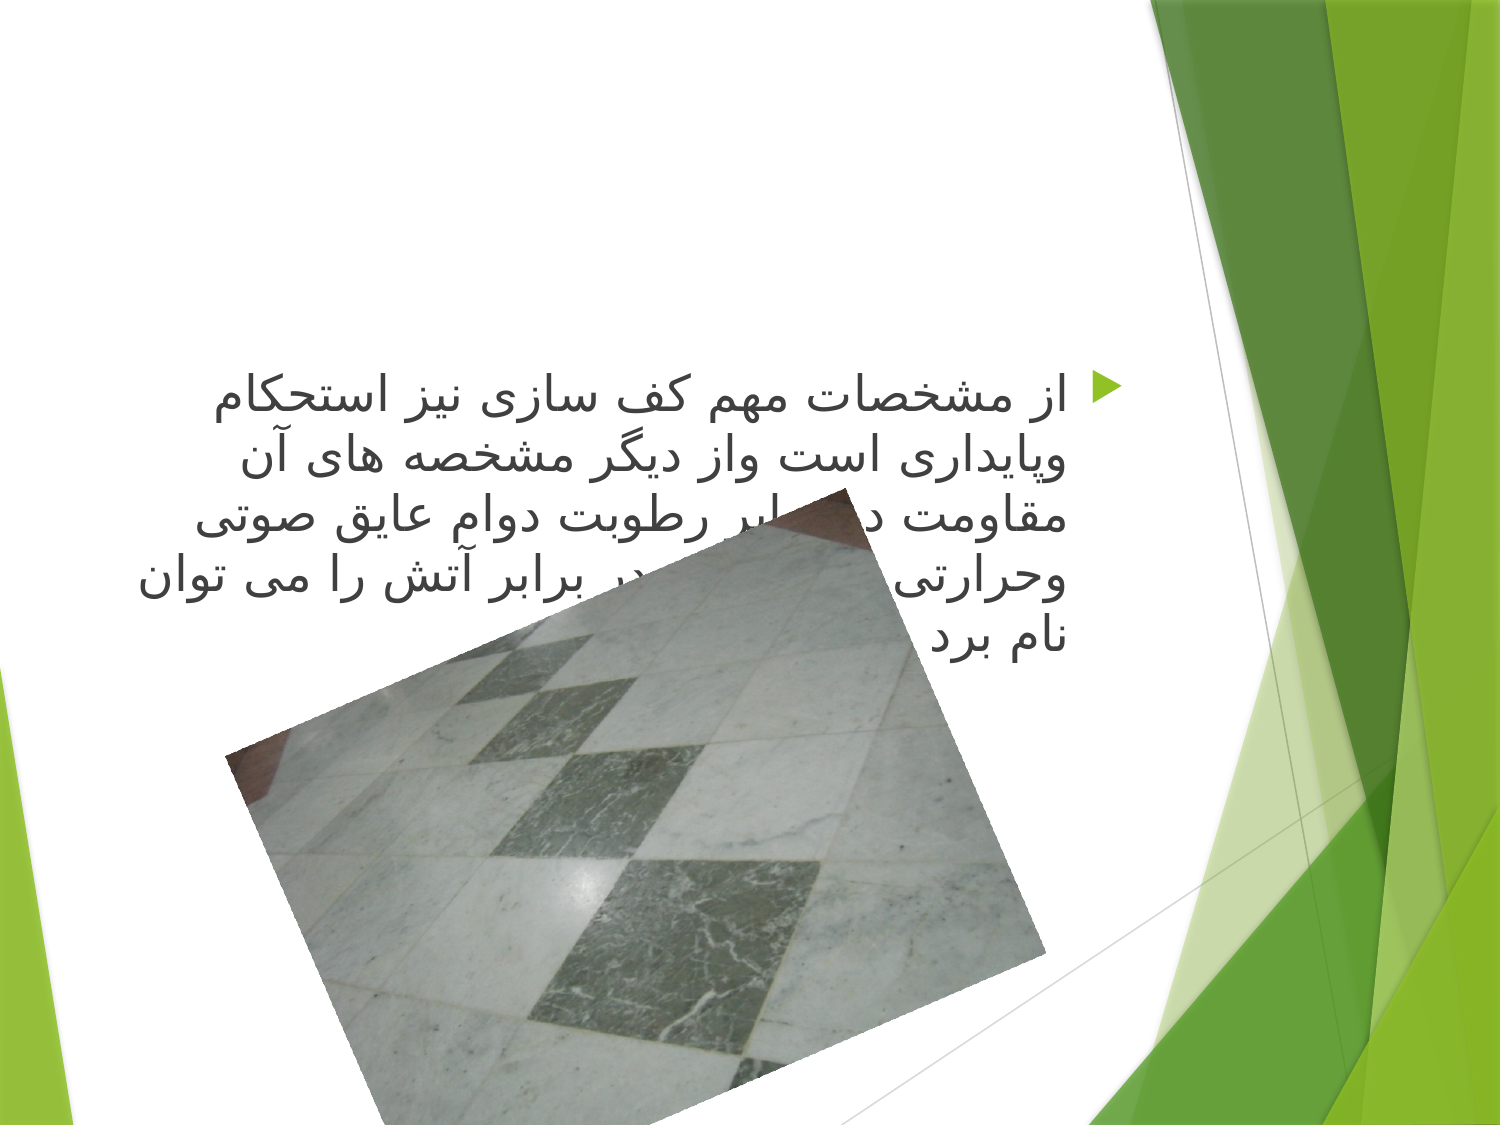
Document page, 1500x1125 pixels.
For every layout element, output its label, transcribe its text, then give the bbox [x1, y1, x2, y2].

picture [226, 489, 1045, 1125]
list از مشخصات مهم کف سازی نیز استحکام وپایداری است واز دیگر مشخصه های آن مقاومت در برابر رطوبت دوام عایق صوتی وحرارتی واستقامت در برابر آتش را می توان نام برد . [99, 354, 1142, 992]
